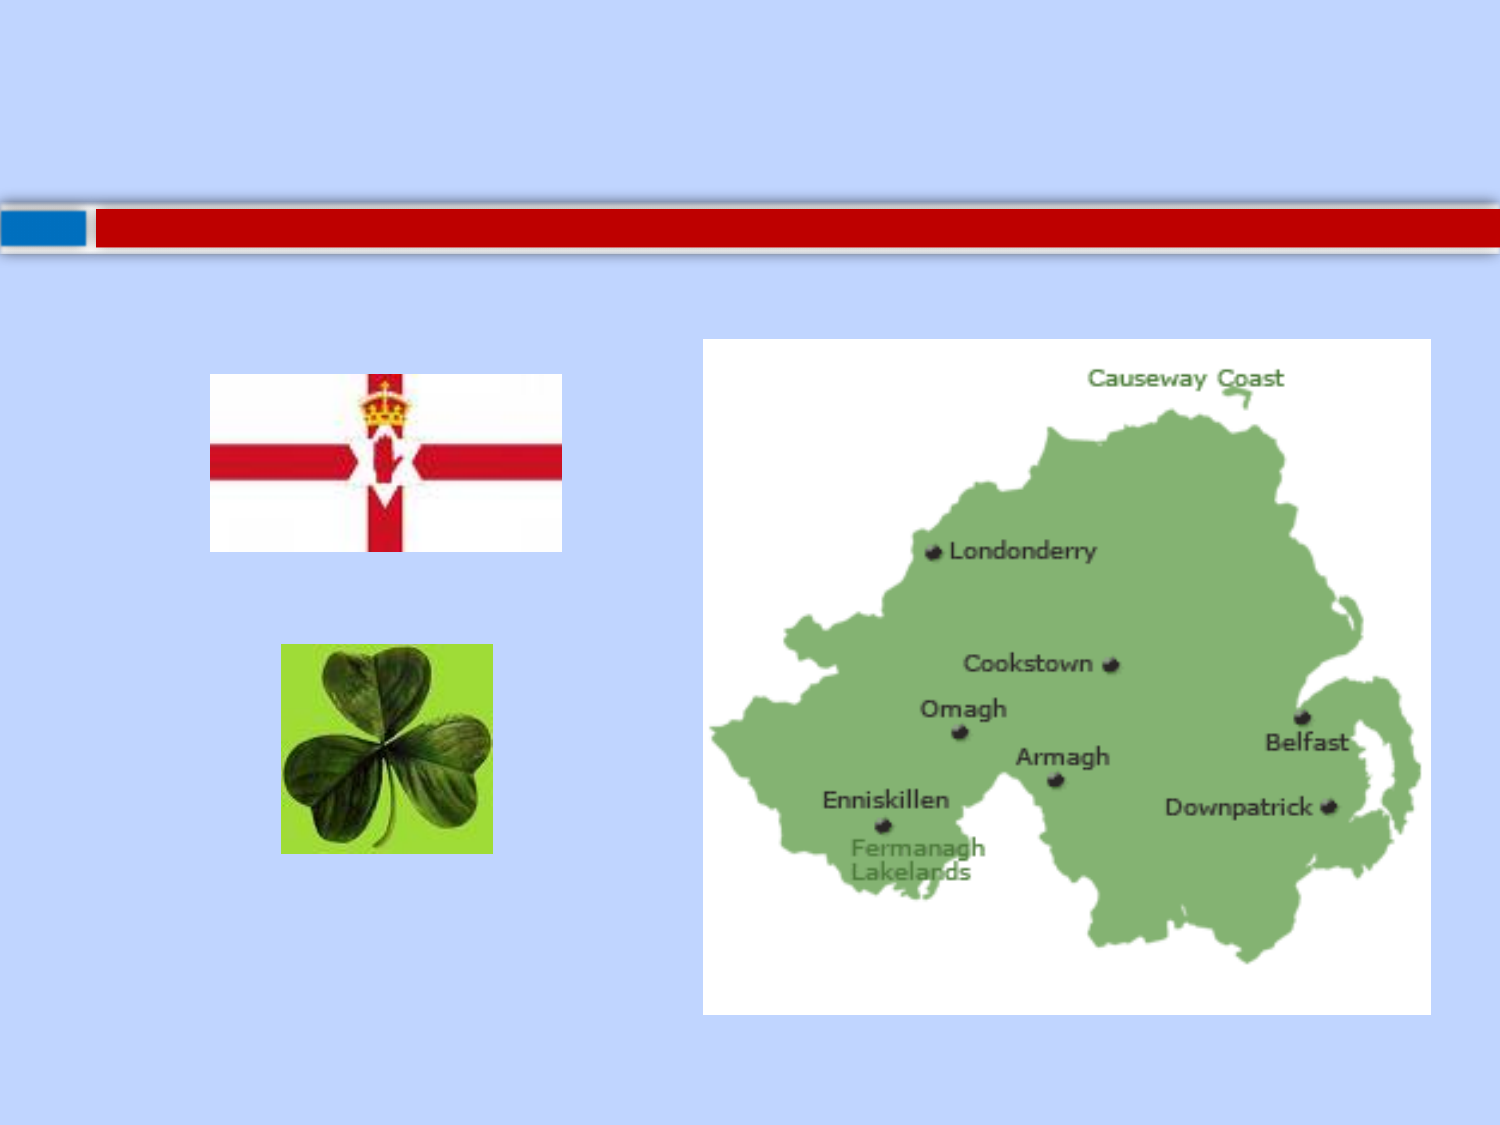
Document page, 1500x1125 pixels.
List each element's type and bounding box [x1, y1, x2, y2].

picture [703, 339, 1431, 1015]
picture [281, 644, 493, 854]
picture [210, 374, 562, 552]
